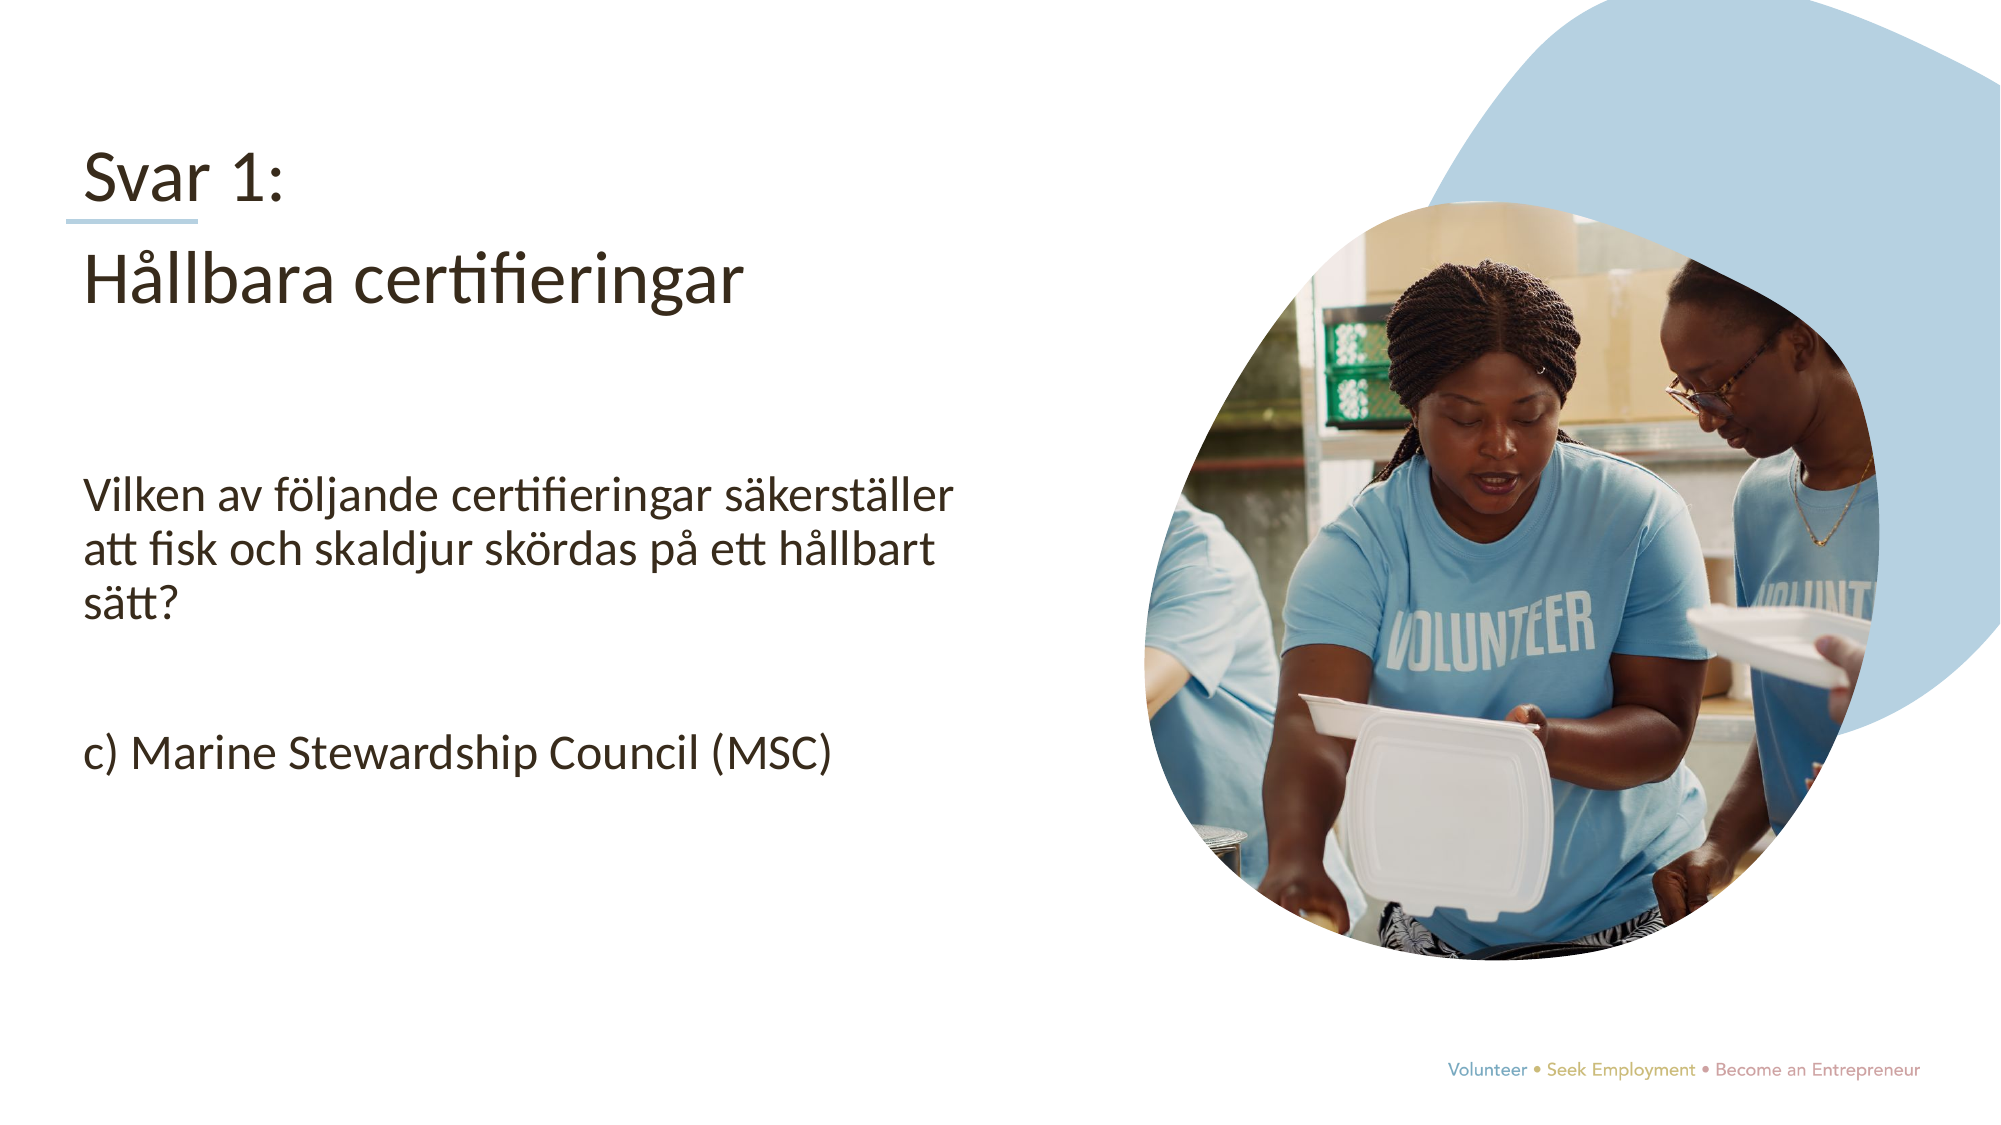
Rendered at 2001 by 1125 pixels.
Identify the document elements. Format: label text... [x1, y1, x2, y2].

text_box Vilken av följande certifieringar säkerställer att fisk och skaldjur skördas på ett hållbart sätt? c) Marine Stewardship Council (MSC) [68, 461, 1035, 961]
text_box Svar 1: Hållbara certifieringar [68, 129, 903, 356]
picture [1144, 200, 1880, 961]
picture [1418, 1046, 1971, 1103]
